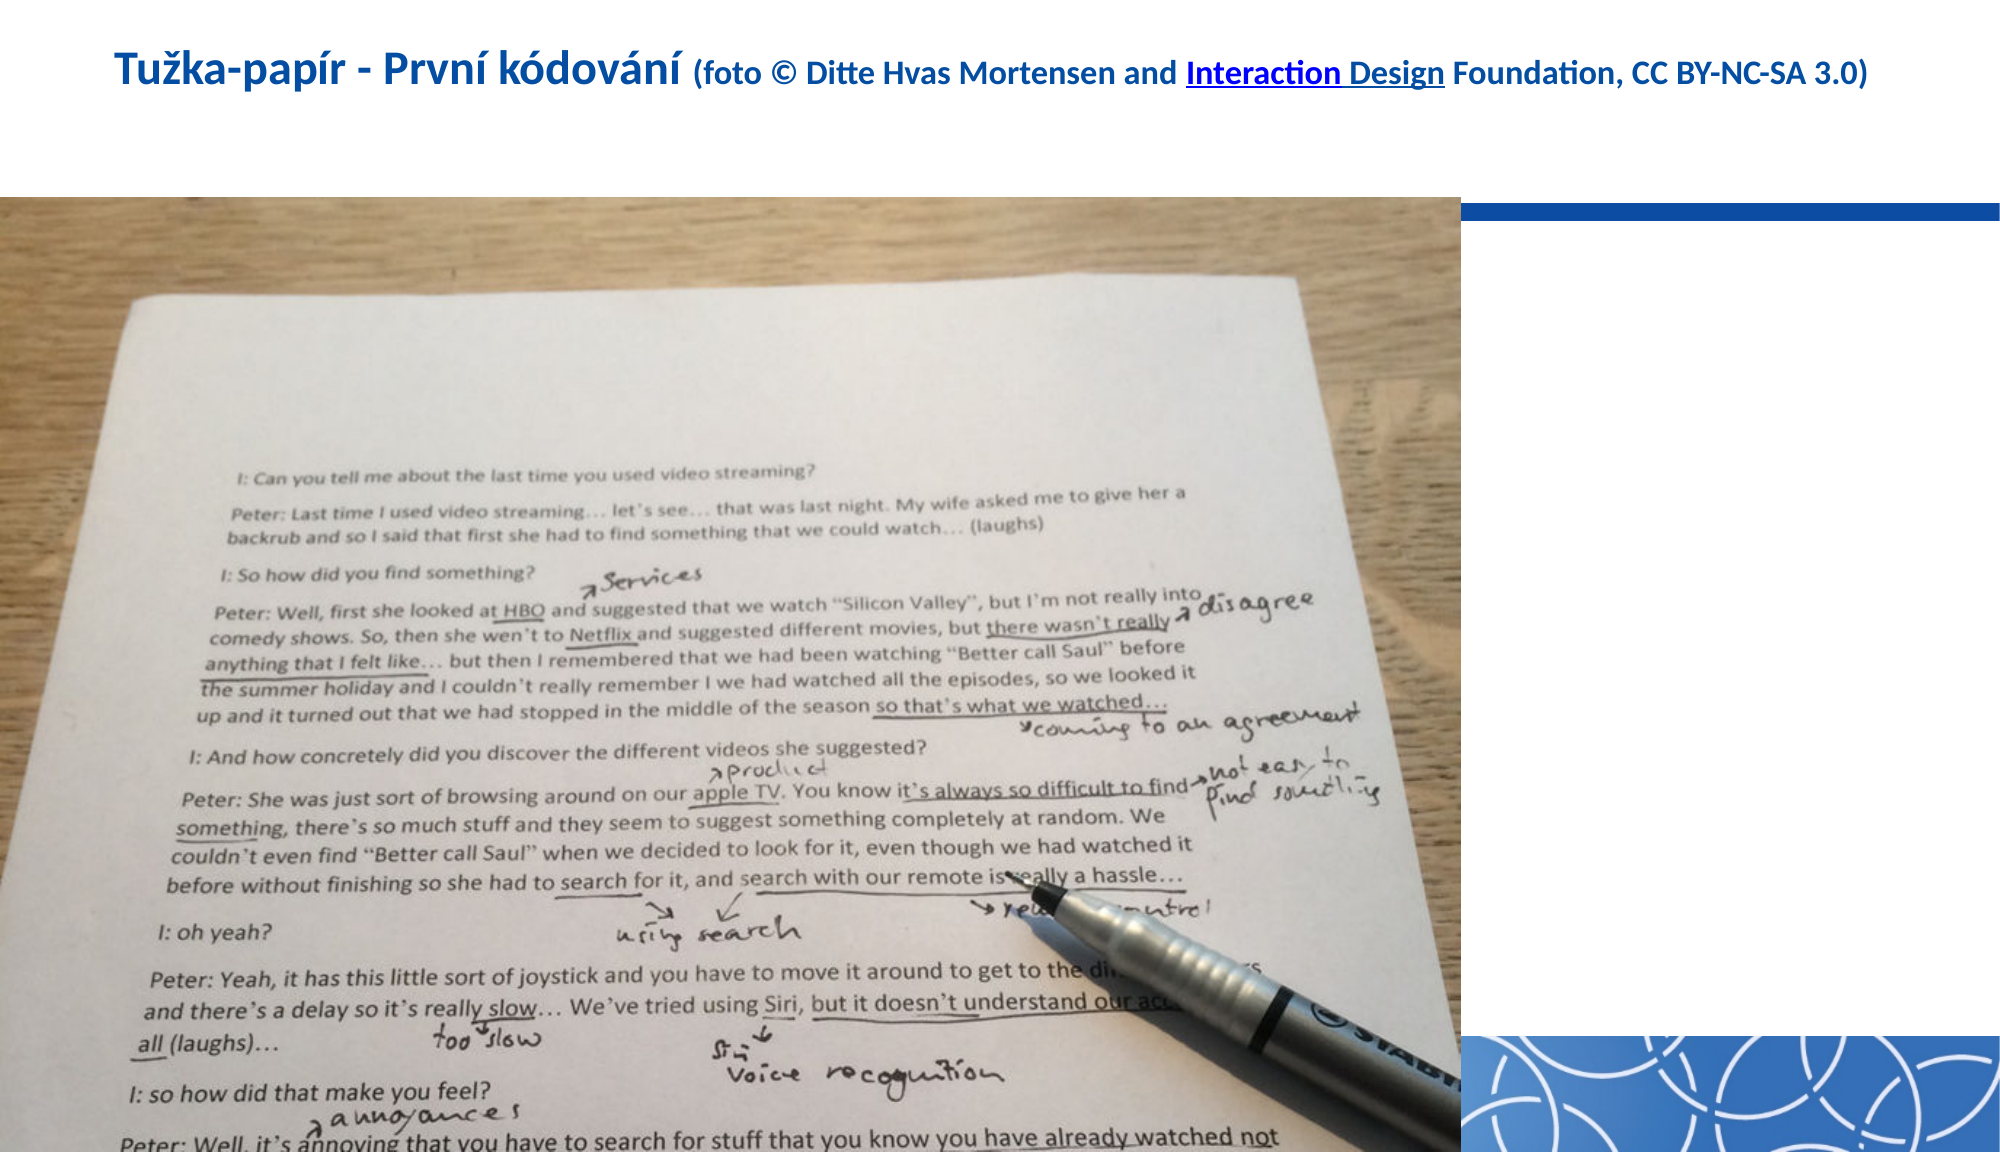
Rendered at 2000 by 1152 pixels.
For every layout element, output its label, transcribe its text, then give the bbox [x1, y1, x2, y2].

title Tužka-papír - První kódování (foto © Ditte Hvas Mortensen and Interaction Design Foundation, CC BY-NC-SA 3.0) [99, 28, 1900, 181]
picture [0, 197, 2000, 1152]
